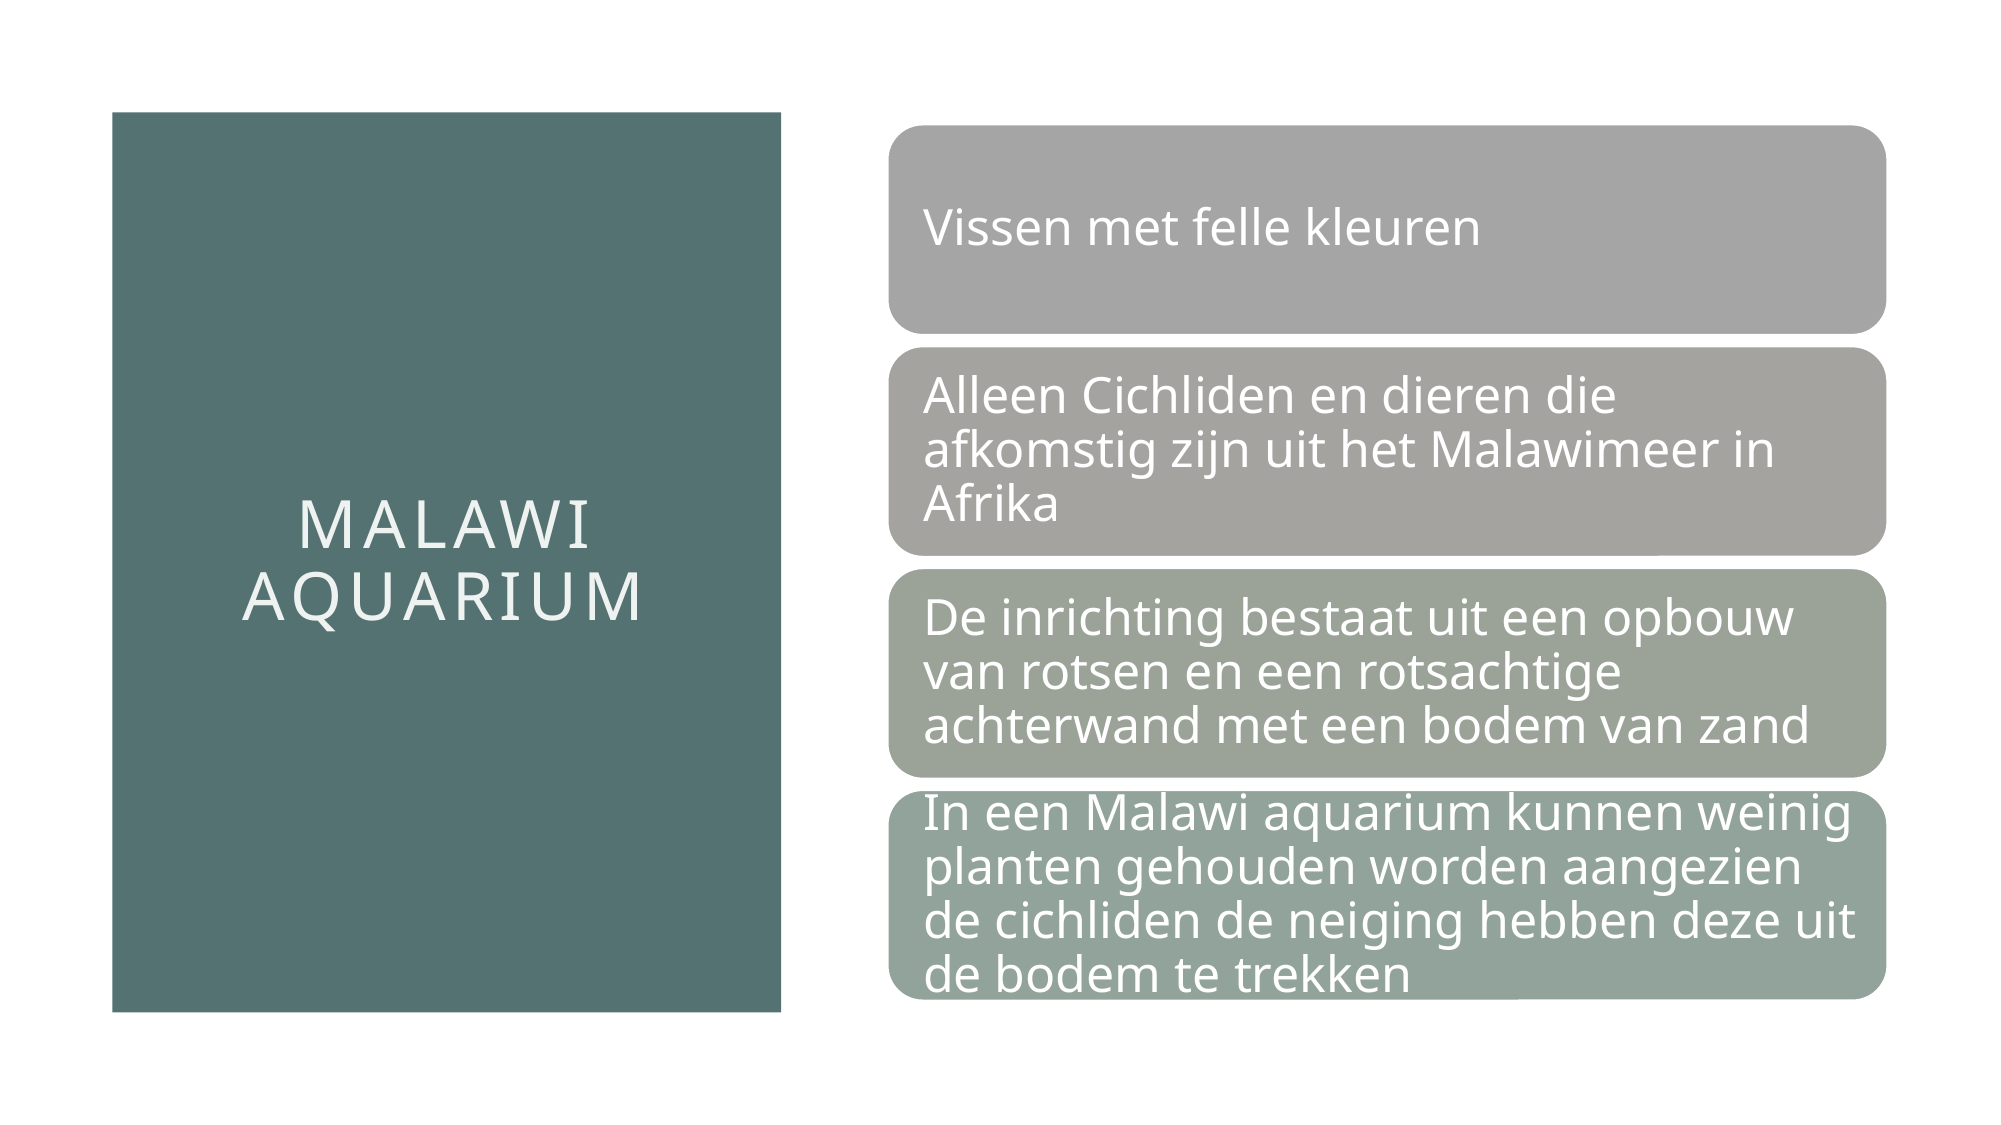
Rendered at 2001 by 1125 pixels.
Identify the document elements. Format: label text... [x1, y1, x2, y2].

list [887, 112, 1888, 1013]
title Malawi aquarium [225, 224, 669, 900]
text_box [111, 111, 782, 1013]
